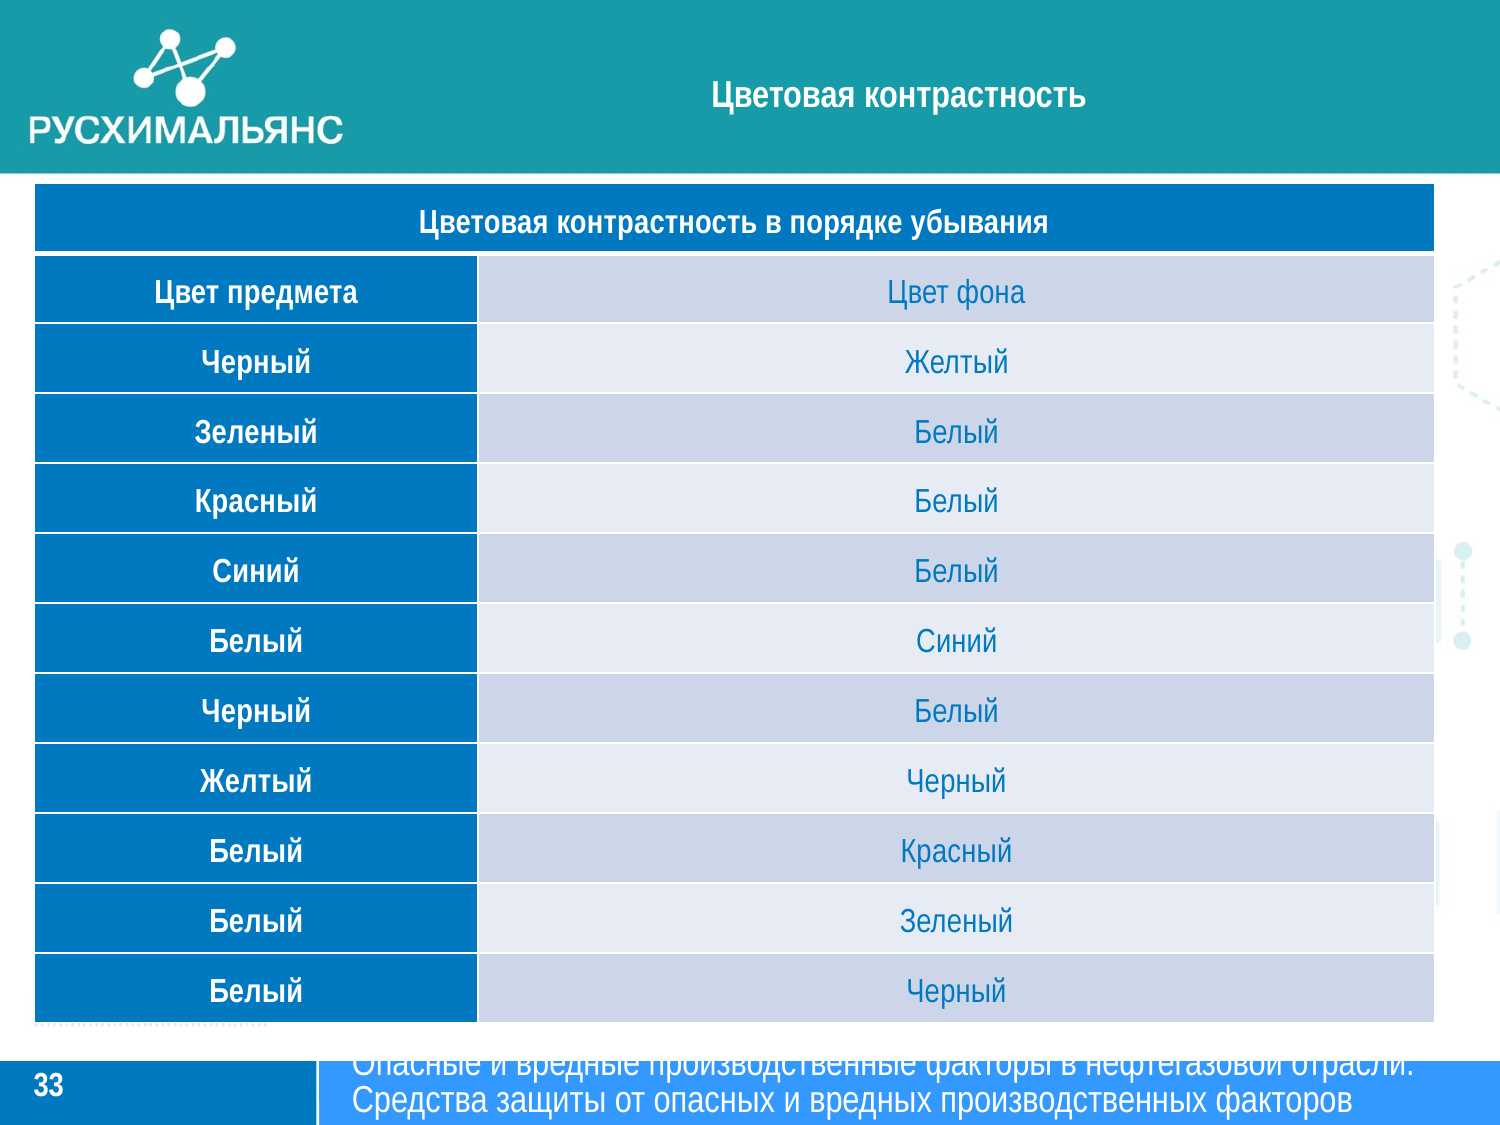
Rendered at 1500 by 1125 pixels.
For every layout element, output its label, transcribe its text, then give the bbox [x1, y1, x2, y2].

slide_number 32 [33, 1068, 278, 1122]
picture [0, 0, 1500, 1061]
footer Опасные и вредные производственные факторы в нефтегазовой отрасли. Средства защиты от опасных и вредных производственных факторов [351, 1067, 1500, 1122]
